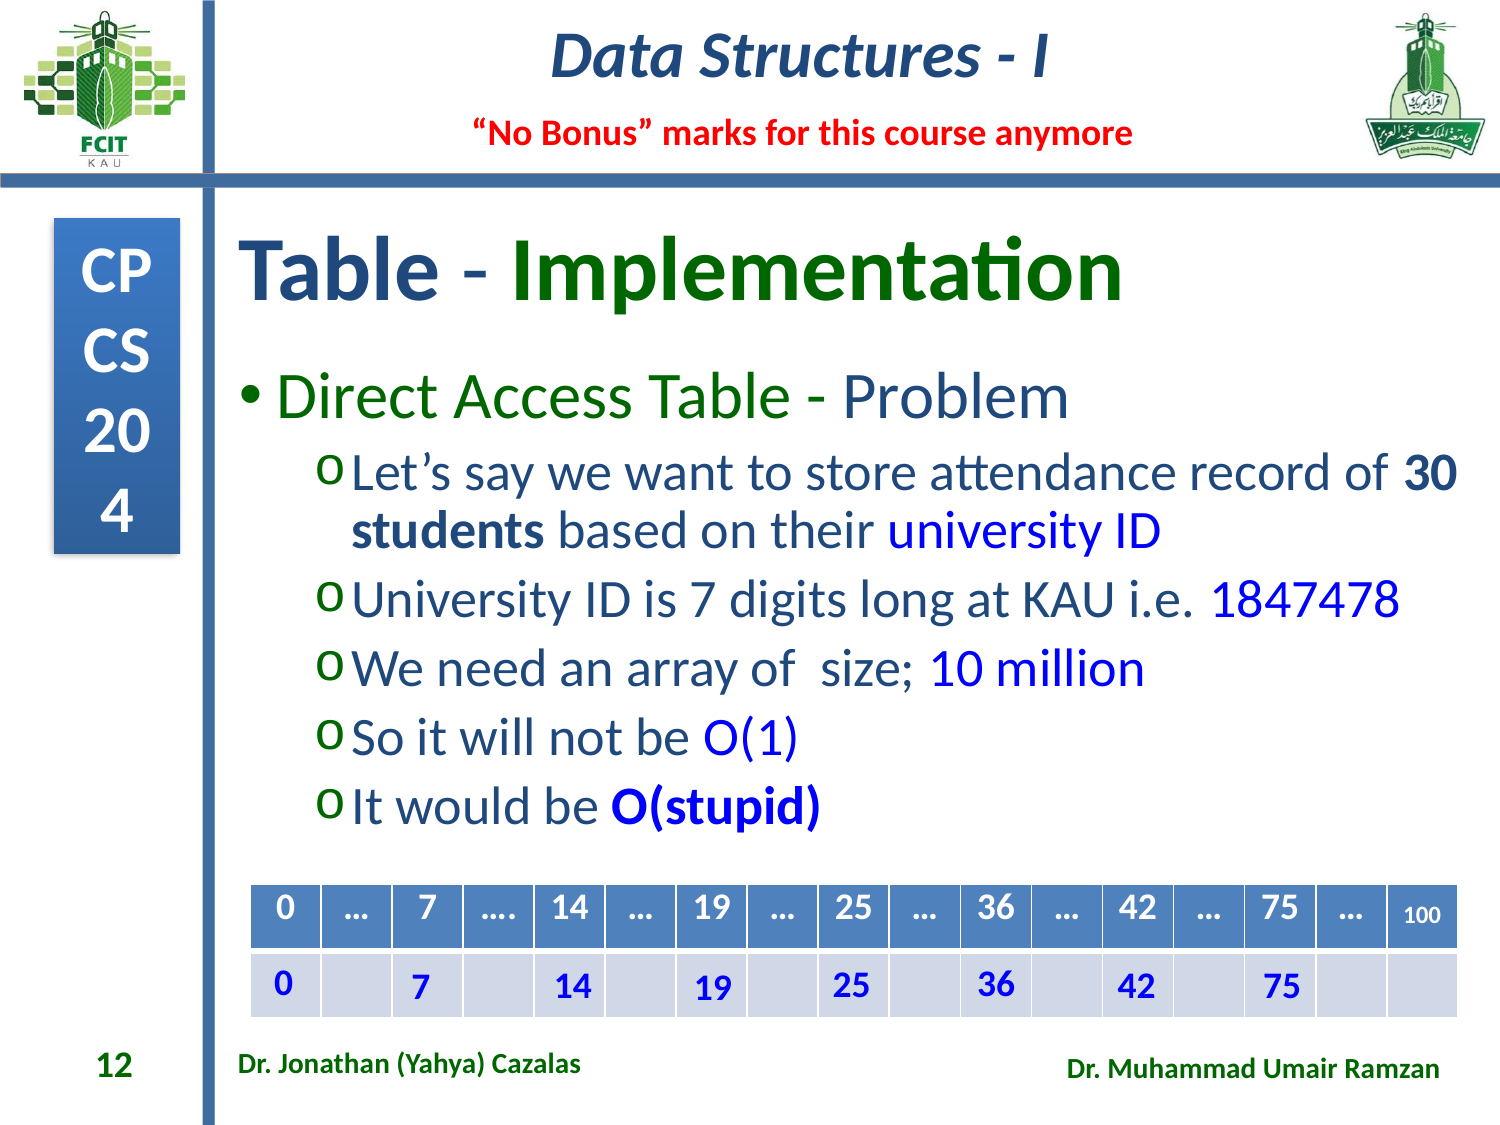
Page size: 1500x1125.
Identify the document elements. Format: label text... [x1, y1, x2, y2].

text_box 75 [1247, 954, 1317, 1014]
table_cell [748, 954, 817, 1017]
table_cell [464, 954, 533, 1017]
table_cell [535, 954, 604, 1017]
text_box 42 [1101, 954, 1172, 1014]
text_box 7 [396, 954, 450, 1015]
table_header … [890, 885, 960, 948]
slide_number 12 [35, 1032, 193, 1092]
table_cell [322, 954, 391, 1017]
table_cell [1032, 954, 1102, 1017]
table_header … [1174, 885, 1244, 948]
table_header … [322, 885, 391, 948]
text_box 36 [961, 952, 1031, 1012]
table_cell [819, 954, 888, 1017]
table_header 7 [393, 885, 462, 948]
list Direct Access Table - Problem Let’s say we want to store attendance record of 30 students based on their university ID University ID is 7 digits long at KAU i.e. 1847478 We need an array of size; 10 million So it will not be O(1) It would be O(stupid) [223, 353, 1478, 1025]
text_box 25 [816, 952, 887, 1013]
table_header 42 [1103, 885, 1173, 948]
table_header 0 [251, 885, 320, 948]
table_cell [961, 1012, 1031, 1017]
table_cell [1174, 954, 1244, 1017]
table_header … [1032, 885, 1102, 948]
table_header 100 [1388, 885, 1457, 948]
table_header 19 [677, 885, 746, 948]
table_header 36 [961, 885, 1031, 948]
table_cell [251, 954, 320, 1017]
table_cell [1388, 954, 1457, 1017]
picture [24, 6, 185, 167]
table_cell [1317, 954, 1386, 1017]
table_header … [748, 885, 817, 948]
table_header … [1317, 885, 1386, 948]
table_header 25 [819, 885, 888, 948]
title Table - Implementation [223, 204, 1484, 337]
table_cell [393, 954, 462, 1017]
table_header … [606, 885, 675, 948]
table_header …. [464, 885, 533, 948]
table_cell [606, 954, 675, 1017]
table_header 75 [1245, 885, 1315, 948]
picture [1361, 11, 1487, 162]
table_cell [1103, 954, 1173, 1017]
text_box 19 [677, 955, 748, 1016]
table_cell [890, 954, 960, 1017]
text_box 0 [259, 951, 313, 1011]
text_box 14 [538, 954, 608, 1014]
table_header 14 [535, 885, 604, 948]
table_cell [1245, 954, 1315, 1017]
